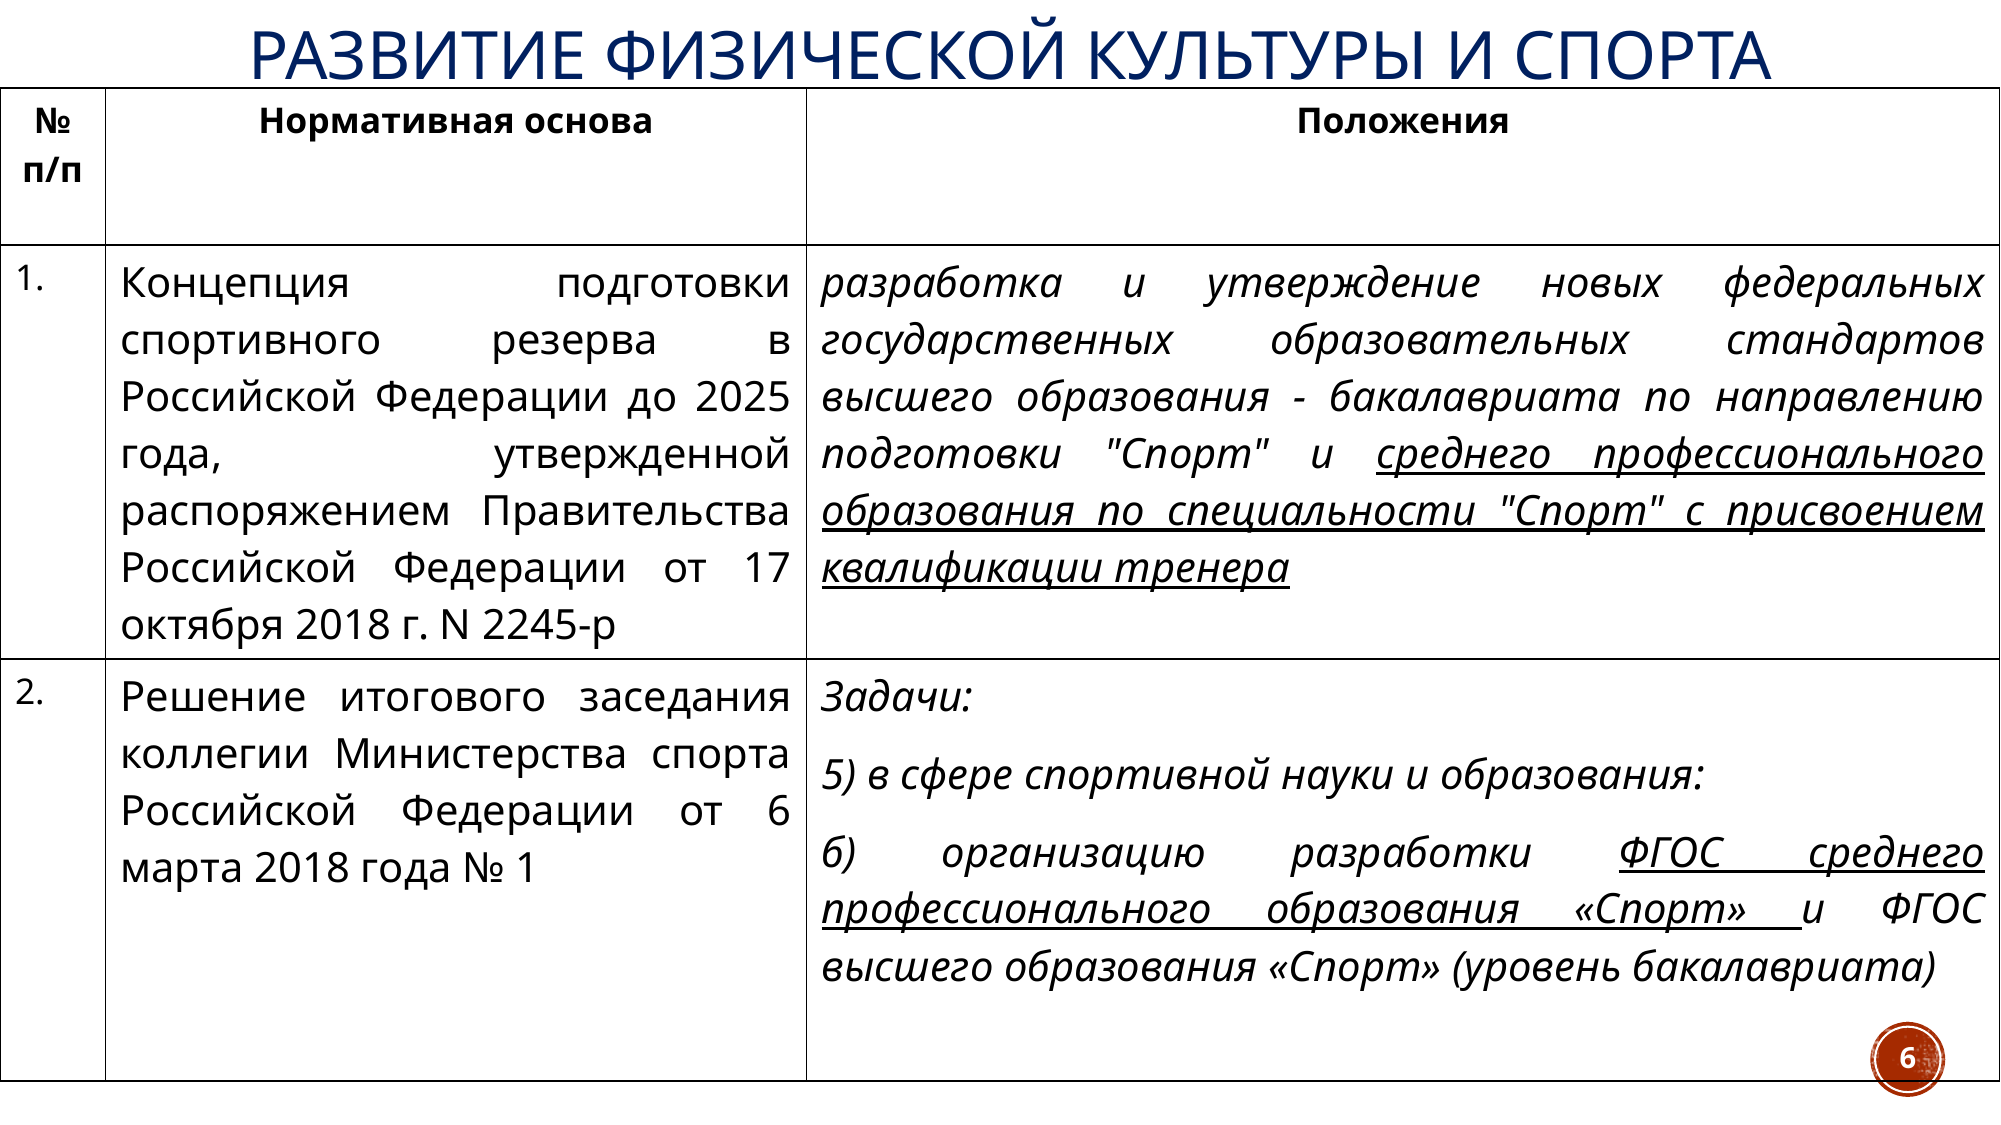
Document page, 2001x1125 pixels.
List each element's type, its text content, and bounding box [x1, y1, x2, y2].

table_header Положения [807, 89, 1999, 244]
table_cell Решение итогового заседания коллегии Министерства спорта Российской Федерации от 6 марта 2018 года № 1 [106, 660, 806, 1080]
title Развитие Физической культуры и спорта [189, 0, 1833, 87]
table_header № п/п [1, 89, 105, 244]
slide_number 6 [1855, 1028, 1961, 1089]
table_cell разработка и утверждение новых федеральных государственных образовательных стандартов высшего образования - бакалавриата по направлению подготовки "Спорт" и среднего профессионального образования по специальности "Спорт" с присвоением квалификации тренера [807, 246, 1999, 658]
table_header Нормативная основа [106, 89, 806, 244]
table_cell 1. [1, 246, 105, 658]
table_cell Концепция подготовки спортивного резерва в Российской Федерации до 2025 года, утвержденной распоряжением Правительства Российской Федерации от 17 октября 2018 г. N 2245-р [106, 246, 806, 658]
table_cell Задачи: 5) в сфере спортивной науки и образования: б) организацию разработки ФГОС среднего профессионального образования «Спорт» и ФГОС высшего образования «Спорт» (уровень бакалавриата) [807, 660, 1999, 1080]
table_cell 2. [1, 660, 105, 1080]
